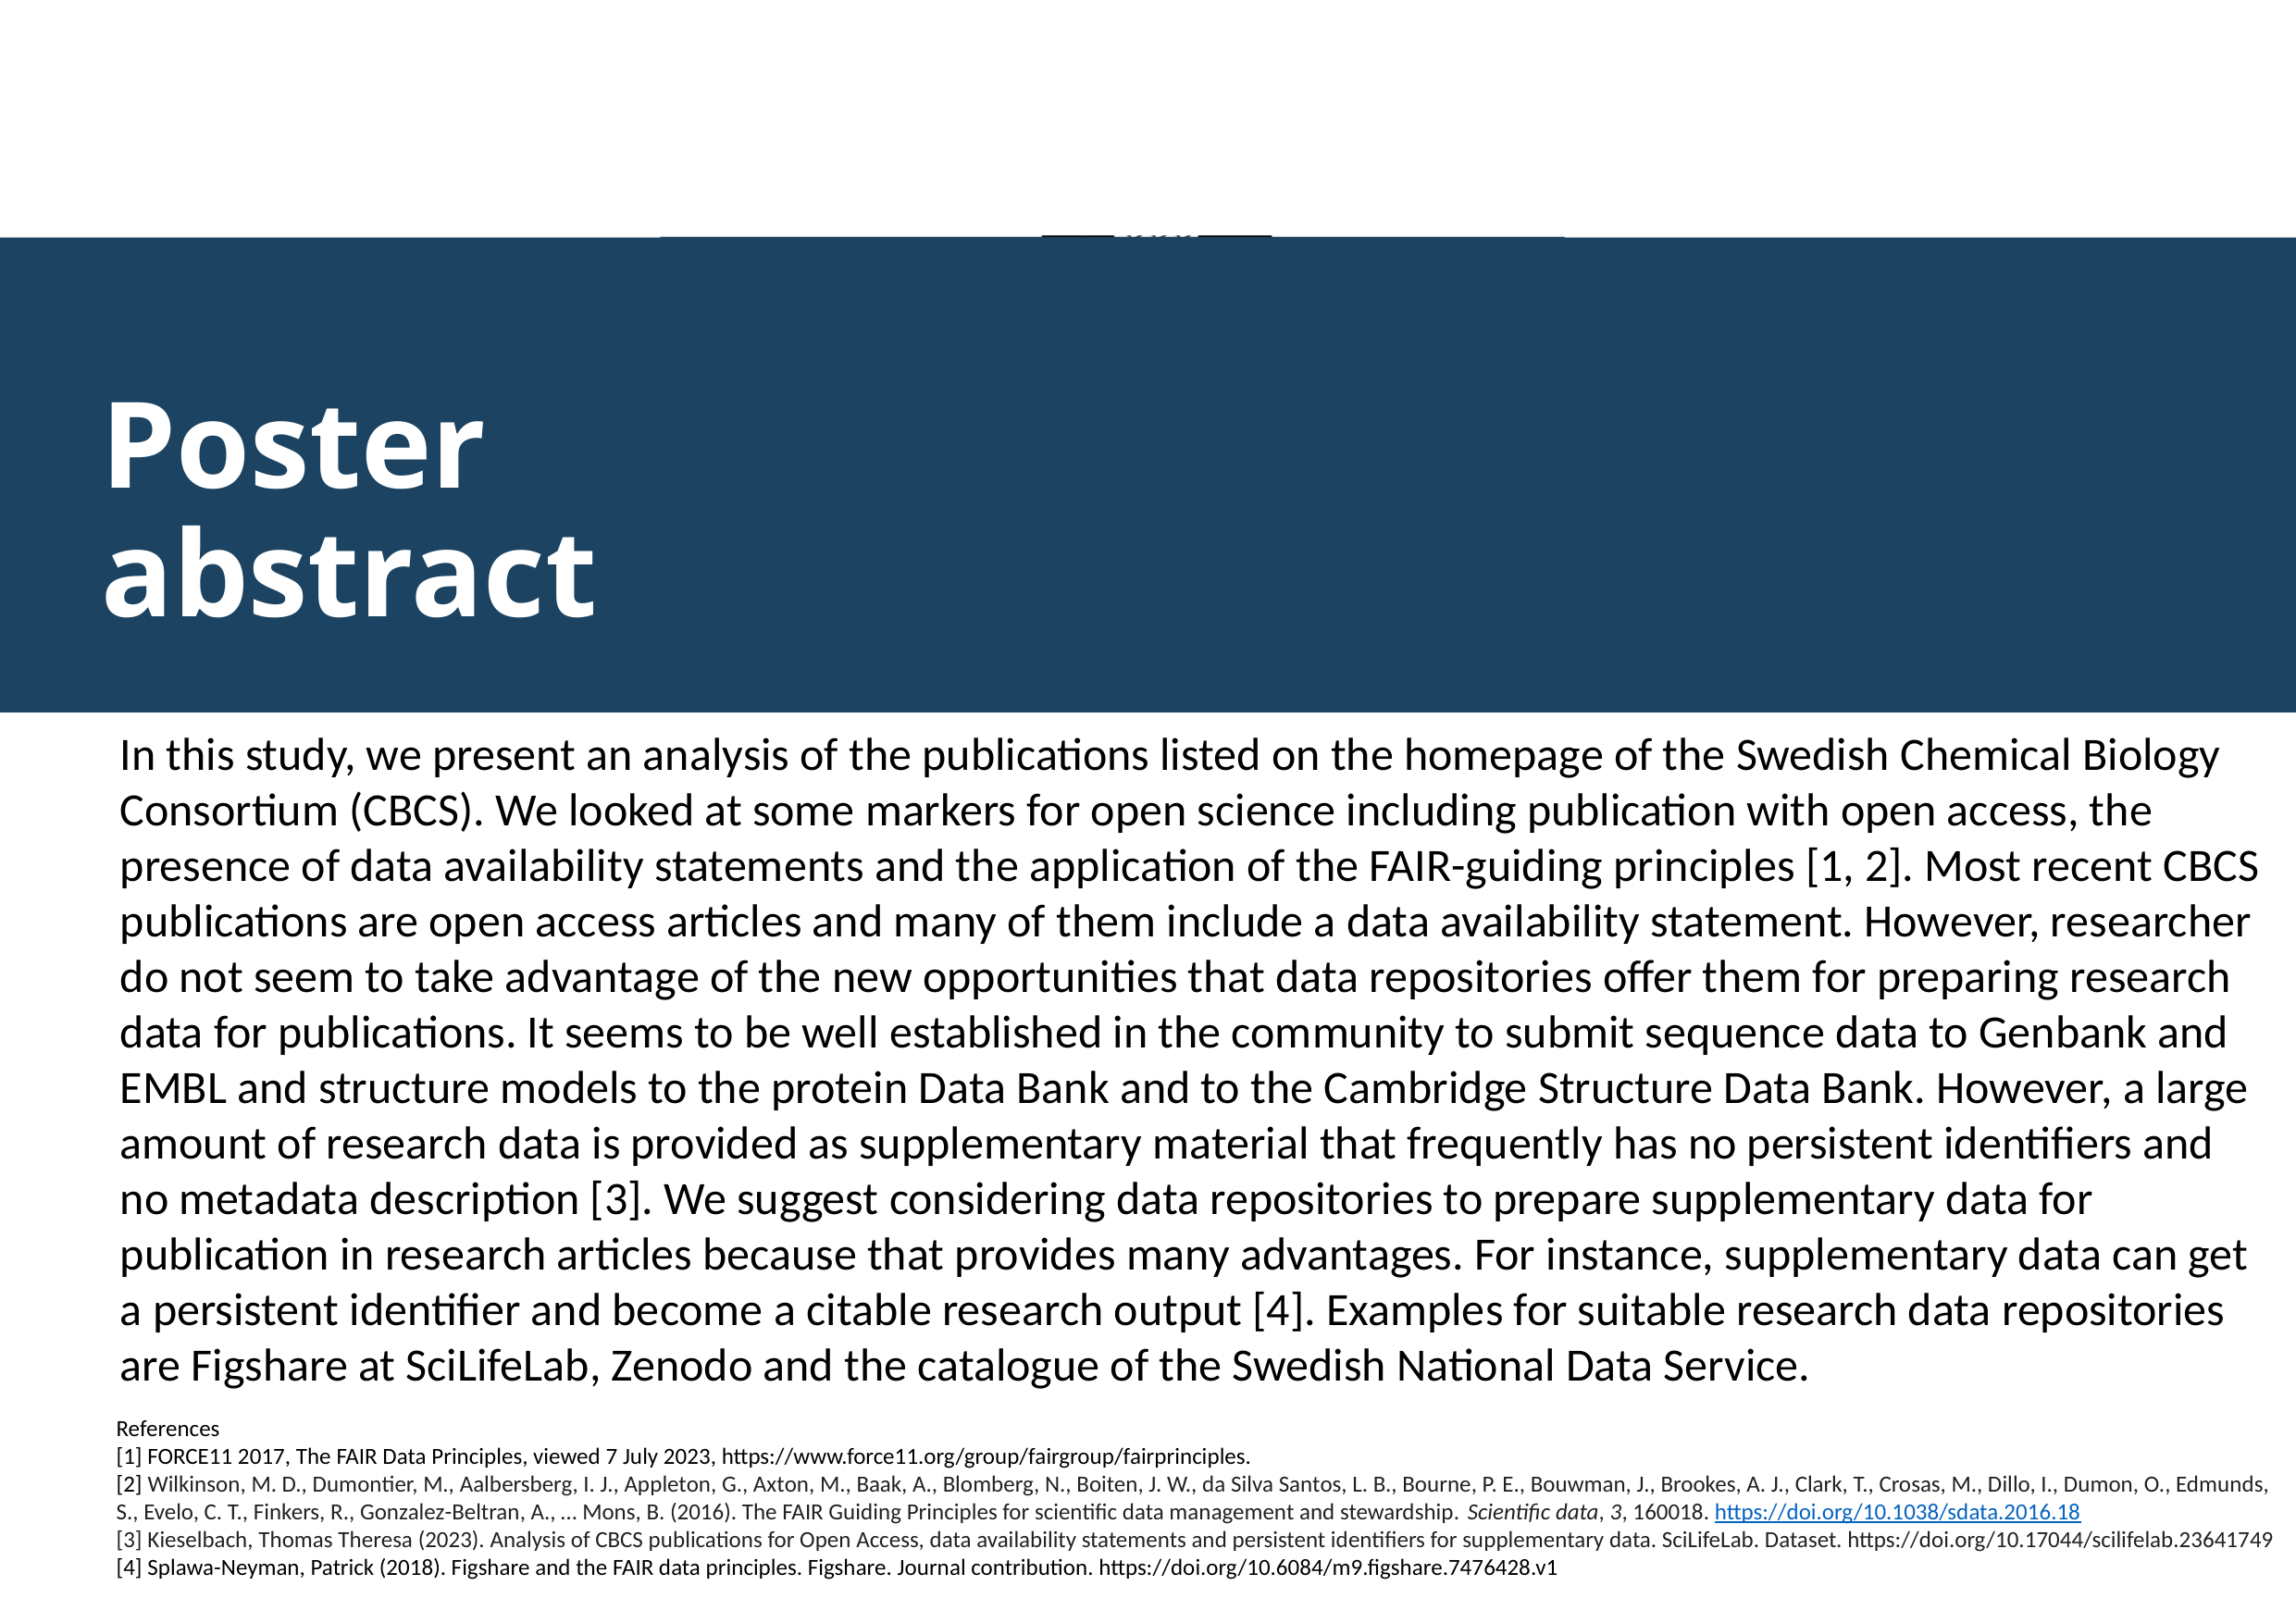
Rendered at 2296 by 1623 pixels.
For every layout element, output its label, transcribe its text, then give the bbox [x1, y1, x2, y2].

picture [0, 0, 2296, 712]
text_box References [1] FORCE11 2017, The FAIR Data Principles, viewed 7 July 2023, https://www.force11.org/group/fairgroup/fairprinciples. [2] Wilkinson, M. D., Dumontier, M., Aalbersberg, I. J., Appleton, G., Axton, M., Baak, A., Blomberg, N., Boiten, J. W., da Silva Santos, L. B., Bourne, P. E., Bouwman, J., Brookes, A. J., Clark, T., Crosas, M., Dillo, I., Dumon, O., Edmunds, S., Evelo, C. T., Finkers, R., Gonzalez-Beltran, A., … Mons, B. (2016). The FAIR Guiding Principles for scientific data management and stewardship. Scientific data, 3, 160018. https://doi.org/10.1038/sdata.2016.18 [3] Kieselbach, Thomas Theresa (2023). Analysis of CBCS publications for Open Access, data availability statements and persistent identifiers for supplementary data. SciLifeLab. Dataset. https://doi.org/10.17044/scilifelab.23641749 [4] Splawa-Neyman, Patrick (2018). Figshare and the FAIR data principles. Figshare. Journal contribution. https://doi.org/10.6084/m9.figshare.7476428.v1 [102, 1406, 2296, 1587]
text_box In this study, we present an analysis of the publications listed on the homepage of the Swedish Chemical Biology Consortium (CBCS). We looked at some markers for open science including publication with open access, the presence of data availability statements and the application of the FAIR-guiding principles [1, 2]. Most recent CBCS publications are open access articles and many of them include a data availability statement. However, researcher do not seem to take advantage of the new opportunities that data repositories offer them for preparing research data for publications. It seems to be well established in the community to submit sequence data to Genbank and EMBL and structure models to the protein Data Bank and to the Cambridge Structure Data Bank. However, a large amount of research data is provided as supplementary material that frequently has no persistent identifiers and no metadata description [3]. We suggest considering data repositories to prepare supplementary data for publication in research articles because that provides many advantages. For instance, supplementary data can get a persistent identifier and become a citable research output [4]. Examples for suitable research data repositories are Figshare at SciLifeLab, Zenodo and the catalogue of the Swedish National Data Service. [106, 716, 2277, 1397]
